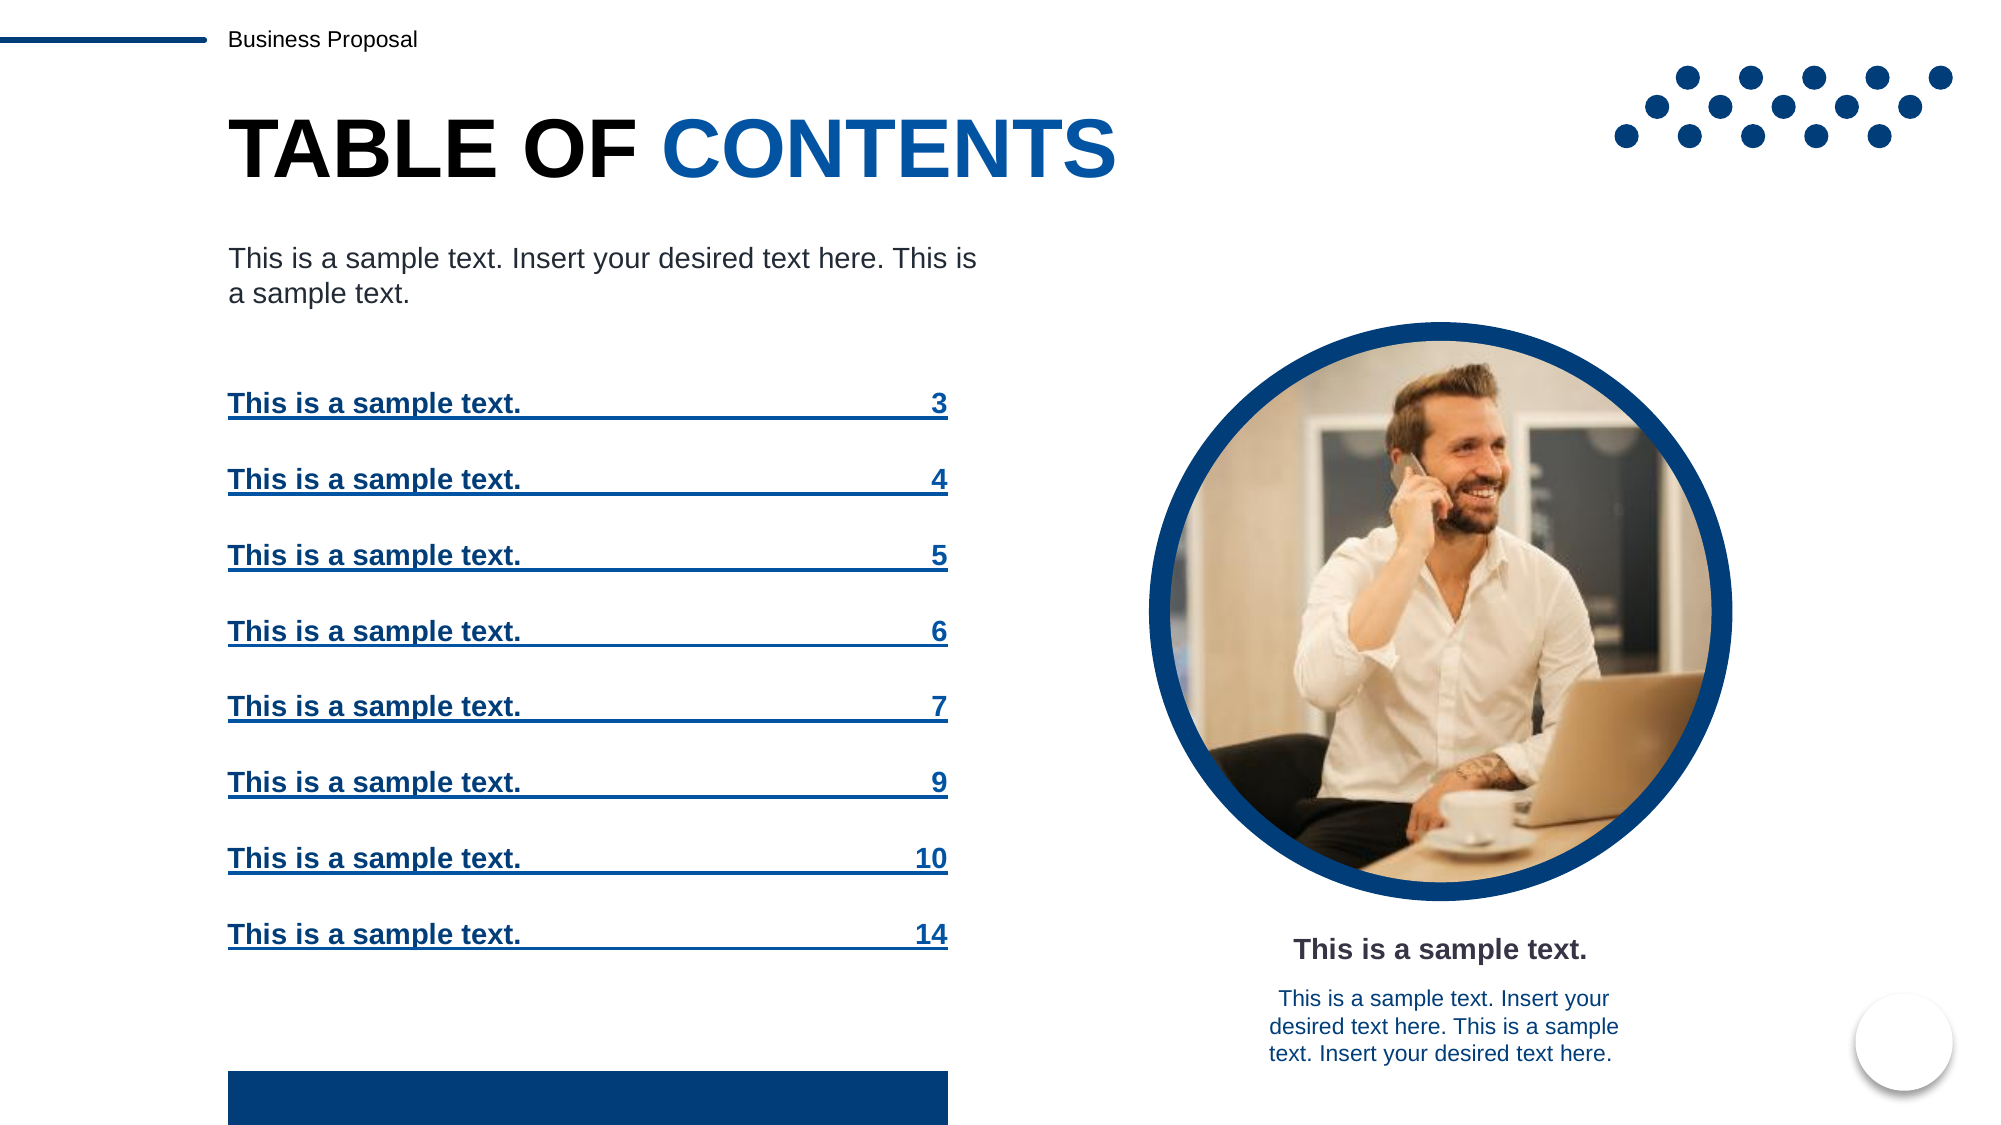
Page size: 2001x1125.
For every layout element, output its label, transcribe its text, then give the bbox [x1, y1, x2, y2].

text_box This is a sample text. [1256, 922, 1626, 973]
list This is a sample text. Insert your desired text here. This is a sample text. [213, 231, 1000, 360]
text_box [212, 417, 963, 494]
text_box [212, 494, 963, 569]
picture [1170, 340, 1712, 883]
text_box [212, 569, 963, 645]
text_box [212, 797, 963, 872]
text_box Business Proposal [213, 16, 461, 60]
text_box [212, 645, 963, 721]
title TABLE OF CONTENTS [213, 88, 1207, 213]
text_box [212, 721, 963, 797]
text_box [212, 872, 963, 949]
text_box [212, 342, 963, 417]
text_box This is a sample text. Insert your desired text here. This is a sample text. Insert your desired text here. [1232, 976, 1657, 1074]
